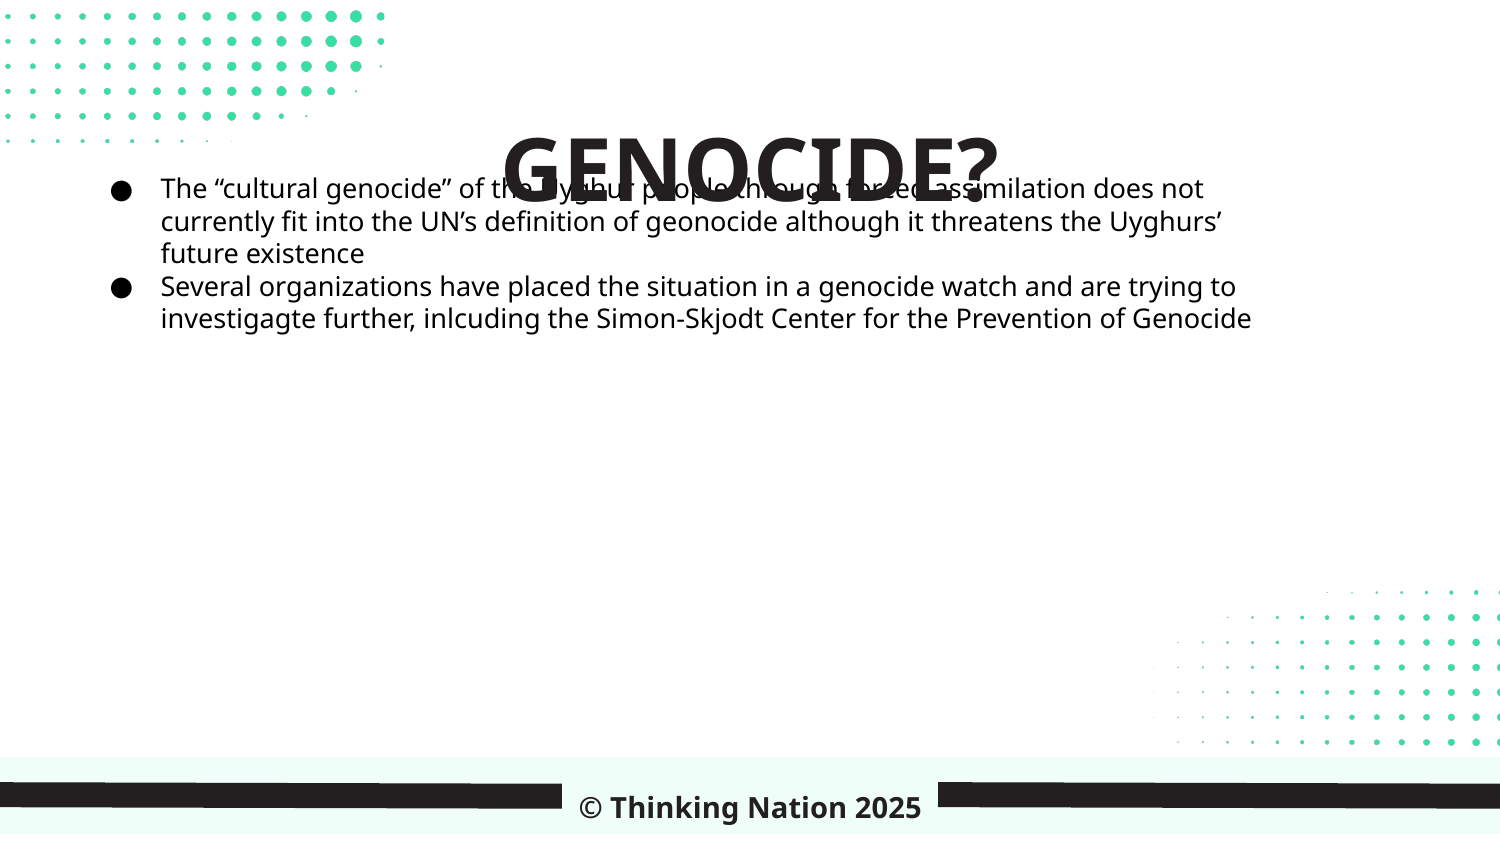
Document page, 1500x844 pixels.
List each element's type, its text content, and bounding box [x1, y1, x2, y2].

text_box [1128, 590, 1500, 755]
text_box The “cultural genocide” of the Uyghur people through forced assimilation does not currently fit into the UN’s definition of geonocide although it threatens the Uyghurs’ future existence Several organizations have placed the situation in a genocide watch and are trying to investigagte further, inlcuding the Simon-Skjodt Center for the Prevention of Genocide [85, 171, 1291, 334]
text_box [0, 756, 1500, 835]
text_box [0, 0, 385, 144]
text_box GENOCIDE? [209, 71, 1291, 219]
